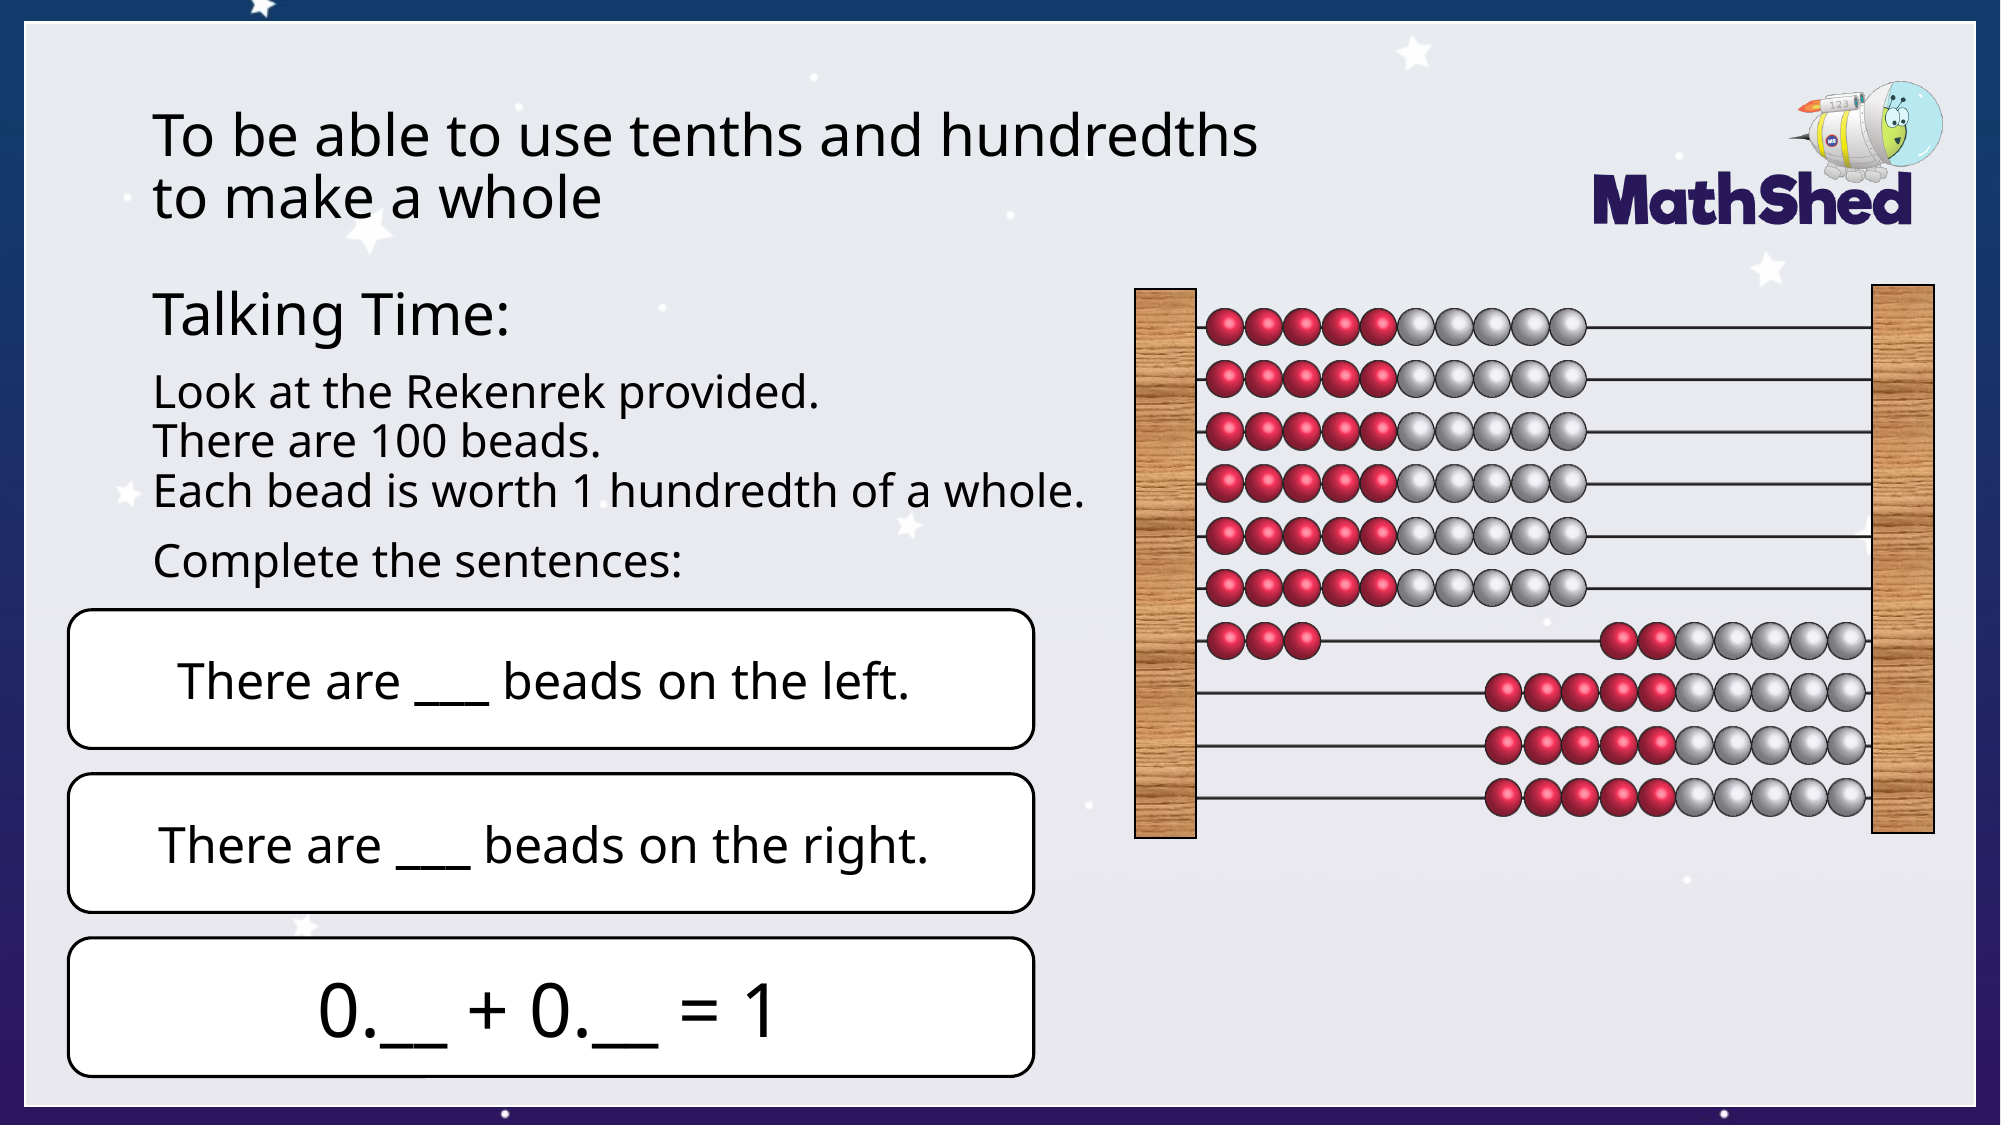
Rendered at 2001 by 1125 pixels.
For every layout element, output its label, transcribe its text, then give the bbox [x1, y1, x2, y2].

picture [0, 0, 2001, 1125]
list Talking Time: Look at the Rekenrek provided. There are 100 beads. Each bead is worth 1 hundredth of a whole. Complete the sentences: [137, 277, 1103, 992]
text_box There are ___ beads on the right. [67, 772, 1035, 914]
title To be able to use tenths and hundredths to make a whole [137, 59, 1578, 278]
text_box There are ___ beads on the left. [67, 608, 1035, 750]
text_box 0.__ + 0.__ = 1 [67, 936, 1035, 1078]
